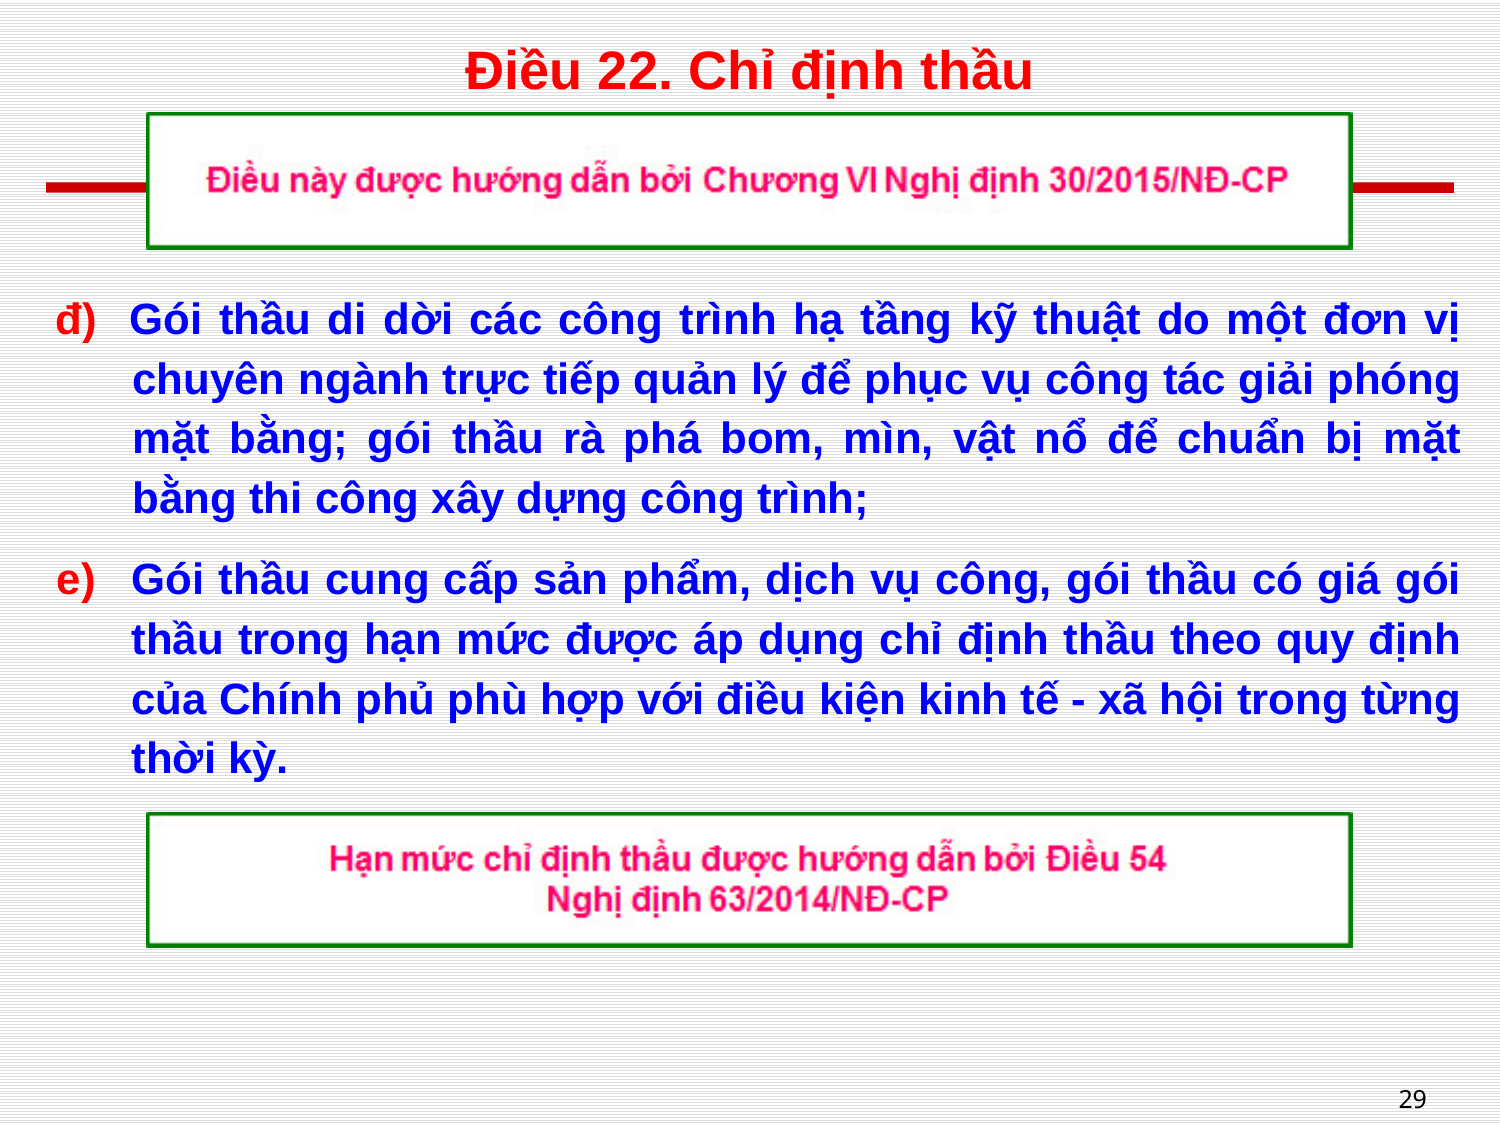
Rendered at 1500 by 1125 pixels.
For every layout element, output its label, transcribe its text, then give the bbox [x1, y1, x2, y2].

title Điều 22. Chỉ định thầu [38, 24, 1463, 175]
picture [146, 812, 1354, 948]
picture [146, 112, 1354, 251]
text_box đ) Gói thầu di dời các công trình hạ tầng kỹ thuật do một đơn vị chuyên ngành trực tiếp quản lý để phục vụ công tác giải phóng mặt bằng; gói thầu rà phá bom, mìn, vật nổ để chuẩn bị mặt bằng thi công xây dựng công trình; Gói thầu cung cấp sản phẩm, dịch vụ công, gói thầu có giá gói thầu trong hạn mức được áp dụng chỉ định thầu theo quy định của Chính phủ phù hợp với điều kiện kinh tế - xã hội trong từng thời kỳ. [23, 199, 1477, 1088]
